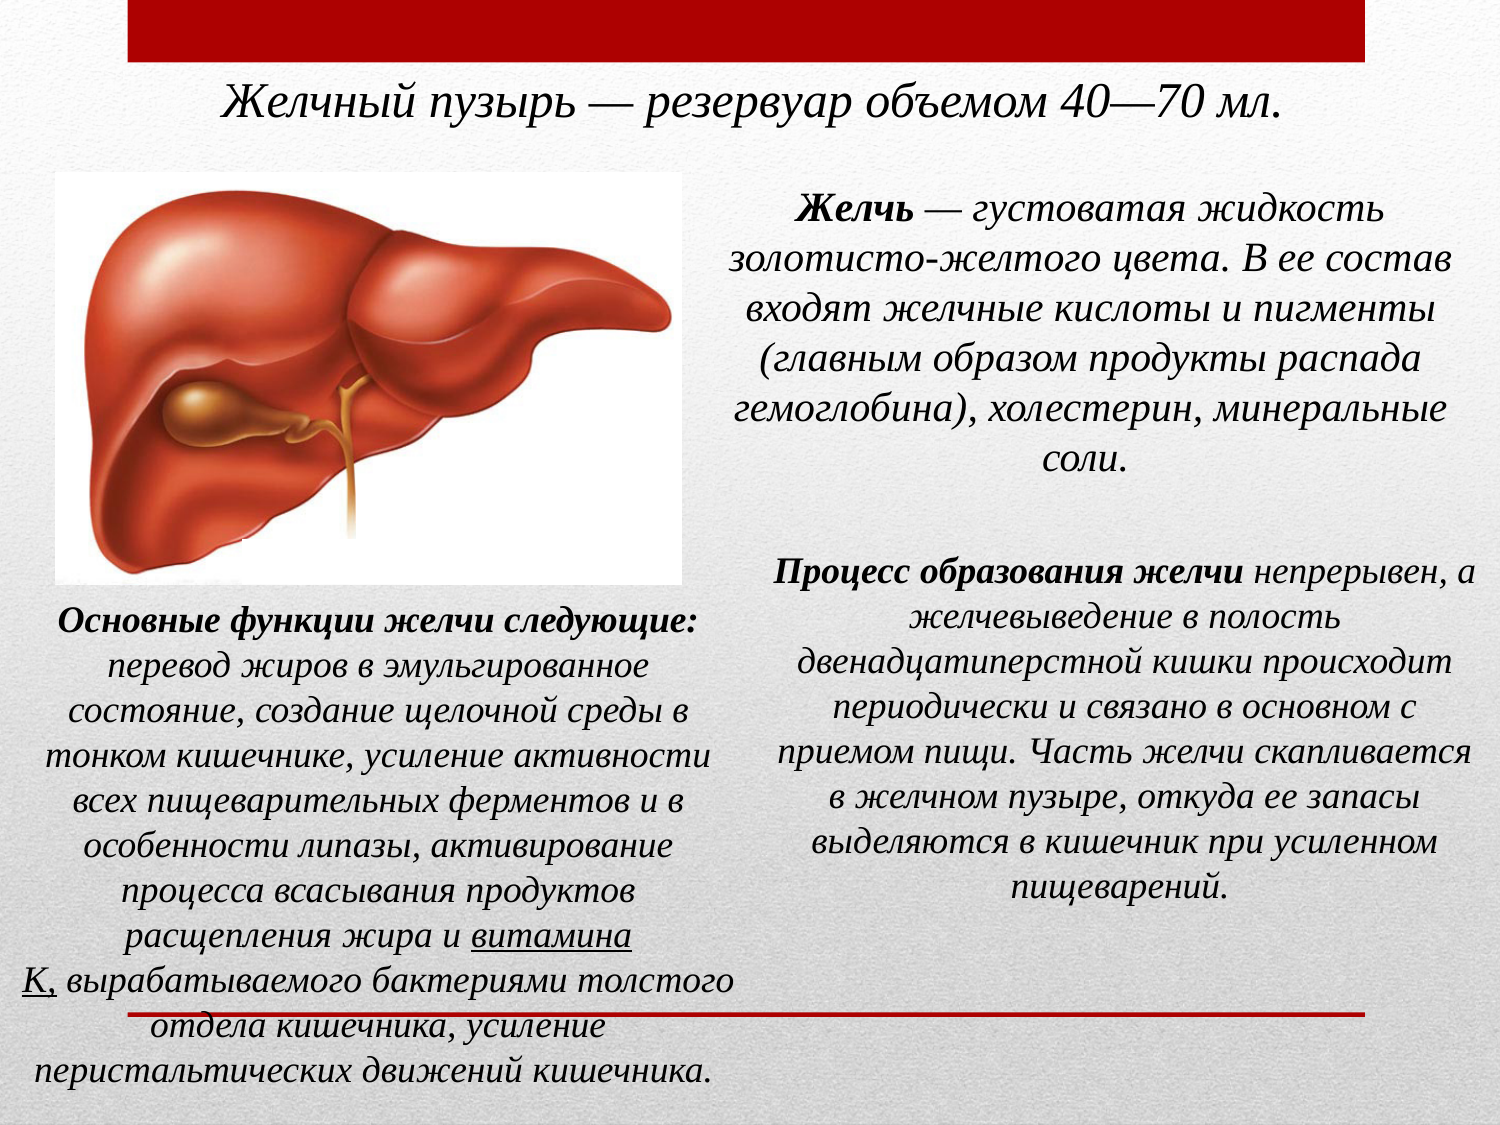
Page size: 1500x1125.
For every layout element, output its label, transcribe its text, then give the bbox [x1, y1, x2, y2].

text_box Основные функции желчи следующие: перевод жиров в эмульгированное состояние, создание щелочной среды в тонком кишечнике, усиление активности всех пищеварительных ферментов и в особенности липазы, активирование процесса всасывания продуктов расщепления жира и витамина К, вырабатываемого бактериями толстого отдела кишечника, усиление перистальтических движений кишечника. [3, 587, 754, 1098]
picture [54, 171, 683, 586]
text_box Желчь — густоватая жидкость золотисто-желтого цвета. В ее состав входят желчные кислоты и пигменты (главным образом продукты распада гемоглобина), холестерин, минеральные соли. [683, 172, 1500, 488]
text_box Процесс образования желчи непрерывен, а желчевыведение в полость двенадцатиперстной кишки происходит периодически и связано в основном с приемом пищи. Часть желчи скапливается в желчном пузыре, откуда ее запасы выделяются в кишечник при усиленном пищеварений. [749, 538, 1500, 914]
text_box Желчный пузырь — резервуар объемом 40—70 мл. [55, 59, 1462, 135]
